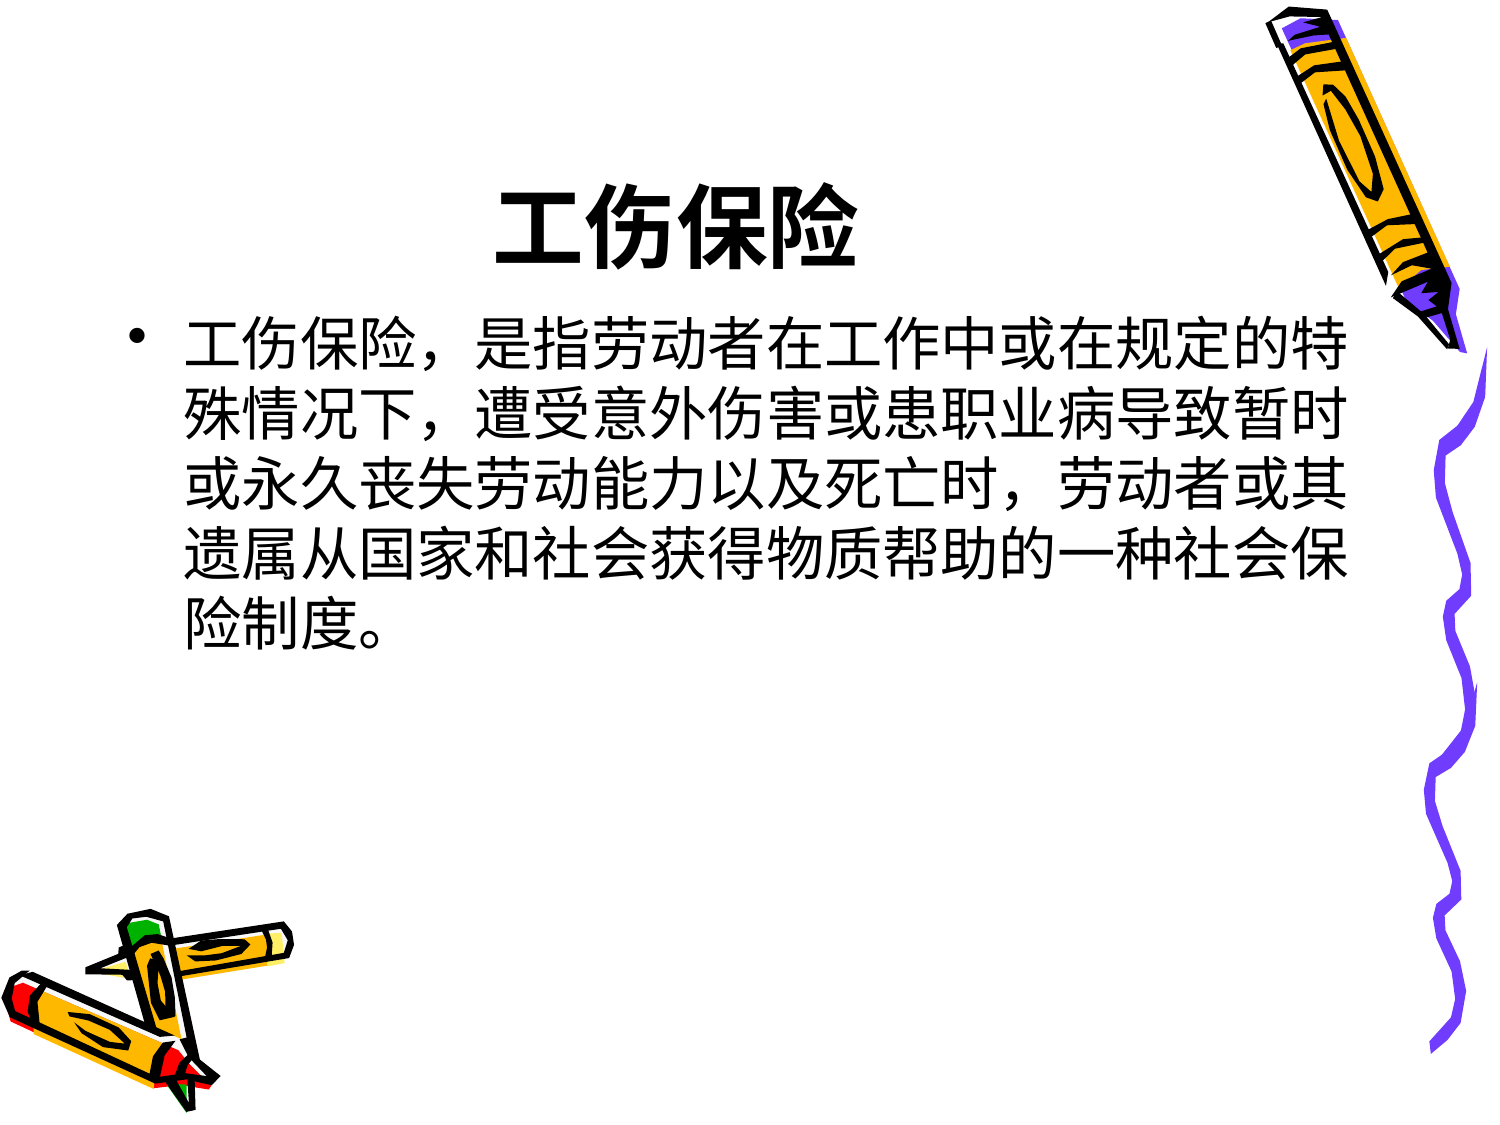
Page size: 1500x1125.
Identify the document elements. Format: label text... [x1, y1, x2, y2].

title 工伤保险 [112, 24, 1240, 288]
list 工伤保险，是指劳动者在工作中或在规定的特殊情况下，遭受意外伤害或患职业病导致暂时或永久丧失劳动能力以及死亡时，劳动者或其遗属从国家和社会获得物质帮助的一种社会保险制度。 [112, 299, 1376, 901]
